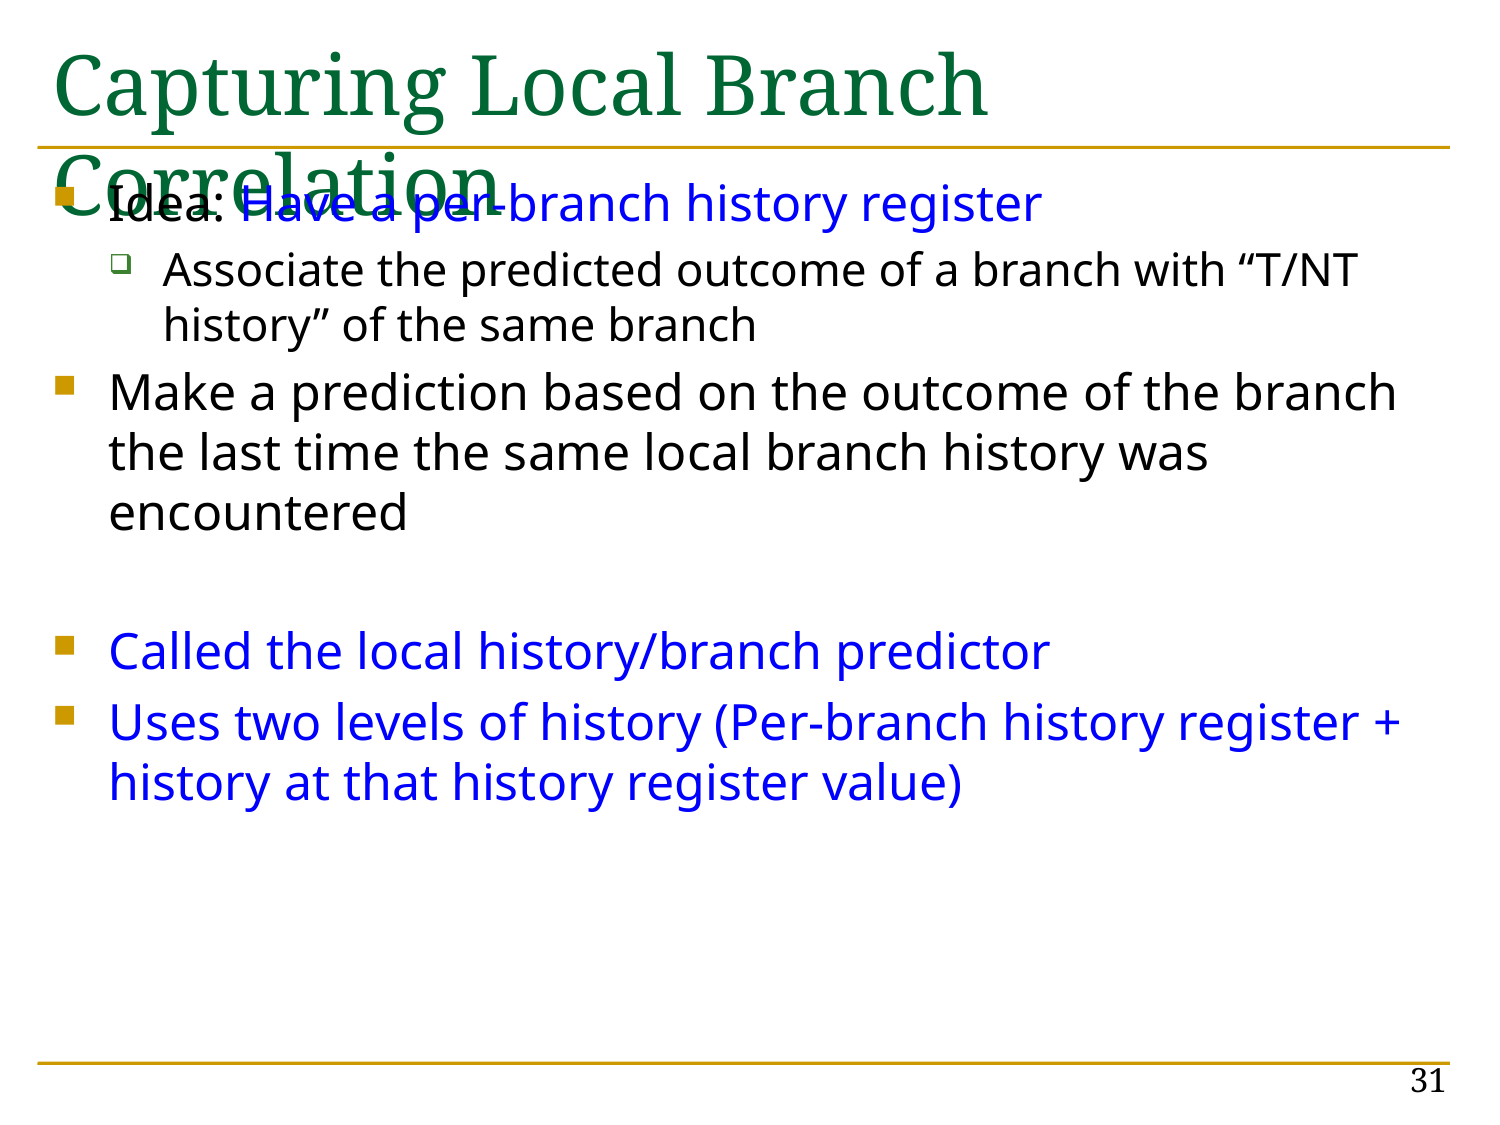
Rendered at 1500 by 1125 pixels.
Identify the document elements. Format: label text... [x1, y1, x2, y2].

slide_number 31 [1111, 1036, 1462, 1112]
title Capturing Local Branch Correlation [37, 24, 1450, 163]
list Idea: Have a per-branch history register Associate the predicted outcome of a branch with “T/NT history” of the same branch Make a prediction based on the outcome of the branch the last time the same local branch history was encountered Called the local history/branch predictor Uses two levels of history (Per-branch history register + history at that history register value) [37, 163, 1488, 1016]
